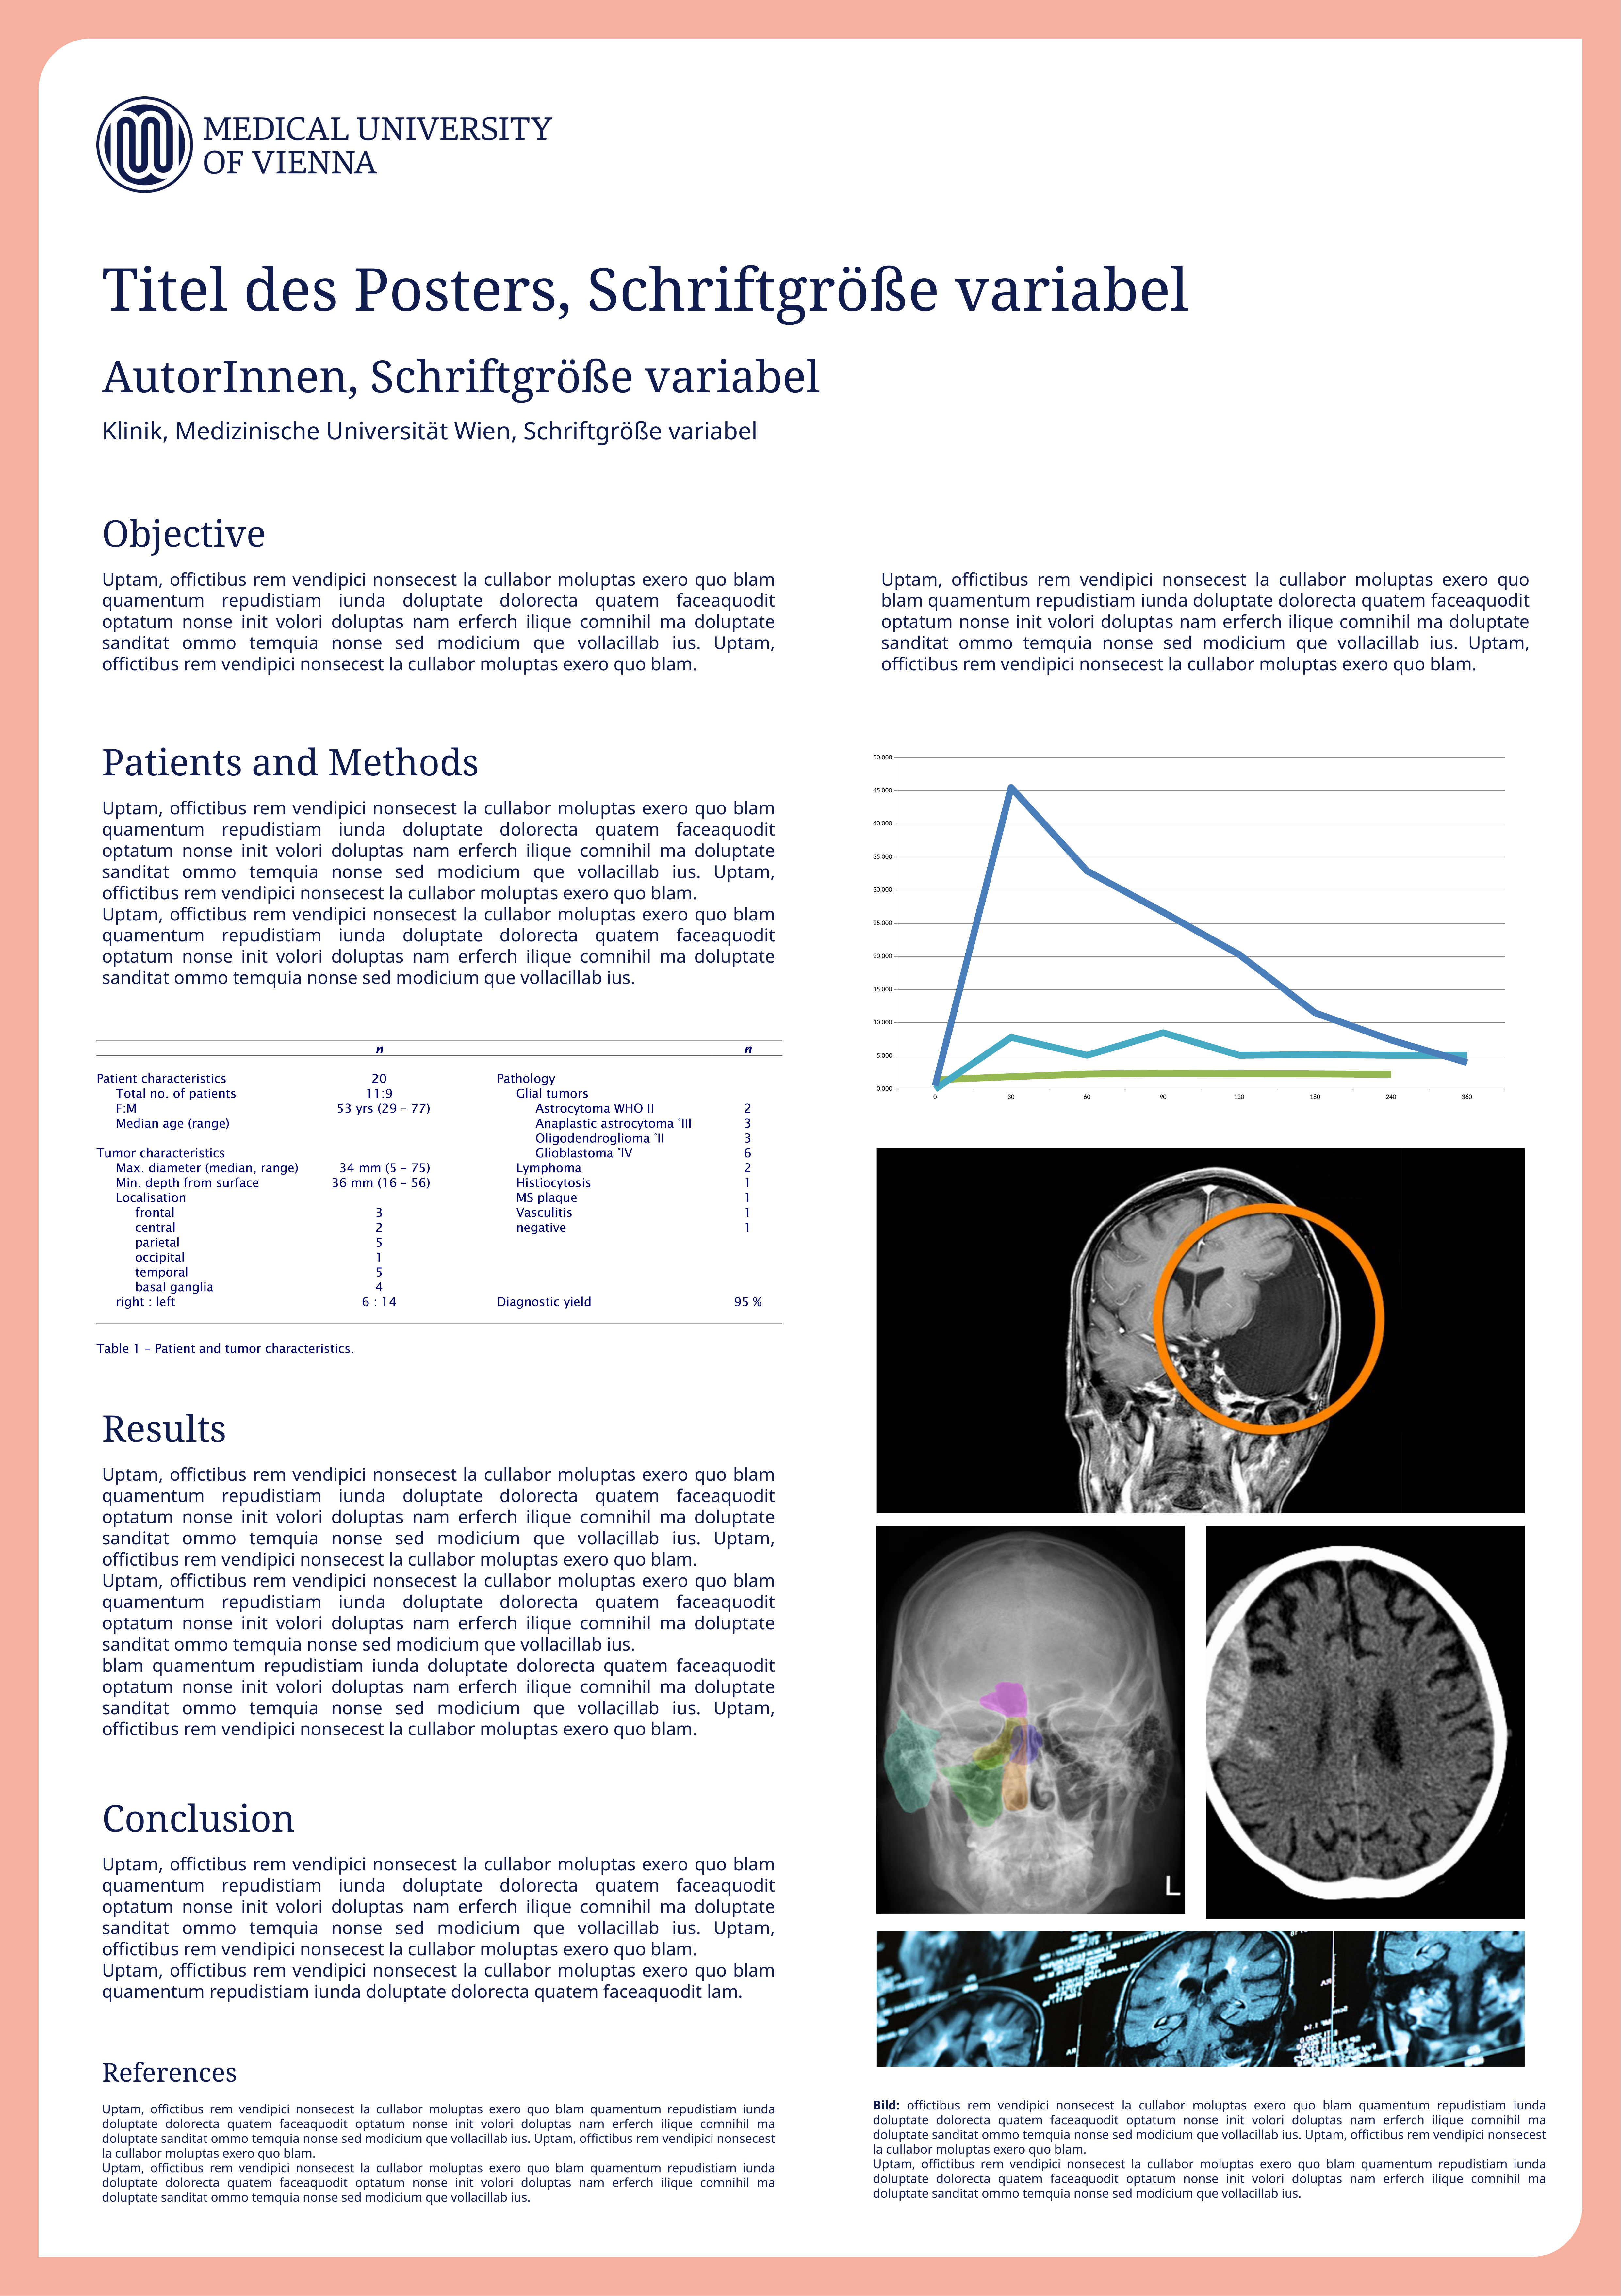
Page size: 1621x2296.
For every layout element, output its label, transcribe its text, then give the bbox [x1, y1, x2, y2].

text_box Uptam, offictibus rem vendipici nonsecest la cullabor moluptas exero quo blam quamentum repudistiam iunda doluptate dolorecta quatem faceaquodit optatum nonse init volori doluptas nam erferch ilique comnihil ma doluptate sanditat ommo temquia nonse sed modicium que vollacillab ius. Uptam, offictibus rem vendipici nonsecest la cullabor moluptas exero quo blam. [96, 565, 781, 677]
chart [873, 754, 1515, 1105]
text_box Conclusion [96, 1792, 875, 1842]
text_box Results [96, 1402, 875, 1452]
text_box Bild: offictibus rem vendipici nonsecest la cullabor moluptas exero quo blam quamentum repudistiam iunda doluptate dolorecta quatem faceaquodit optatum nonse init volori doluptas nam erferch ilique comnihil ma doluptate sanditat ommo temquia nonse sed modicium que vollacillab ius. Uptam, offictibus rem vendipici nonsecest la cullabor moluptas exero quo blam. Uptam, offictibus rem vendipici nonsecest la cullabor moluptas exero quo blam quamentum repudistiam iunda doluptate dolorecta quatem faceaquodit optatum nonse init volori doluptas nam erferch ilique comnihil ma doluptate sanditat ommo temquia nonse sed modicium que vollacillab ius. [867, 2094, 1552, 2203]
picture [876, 1526, 1185, 1914]
text_box Uptam, offictibus rem vendipici nonsecest la cullabor moluptas exero quo blam quamentum repudistiam iunda doluptate dolorecta quatem faceaquodit optatum nonse init volori doluptas nam erferch ilique comnihil ma doluptate sanditat ommo temquia nonse sed modicium que vollacillab ius. Uptam, offictibus rem vendipici nonsecest la cullabor moluptas exero quo blam. Uptam, offictibus rem vendipici nonsecest la cullabor moluptas exero quo blam quamentum repudistiam iunda doluptate dolorecta quatem faceaquodit optatum nonse init volori doluptas nam erferch ilique comnihil ma doluptate sanditat ommo temquia nonse sed modicium que vollacillab ius. blam quamentum repudistiam iunda doluptate dolorecta quatem faceaquodit optatum nonse init volori doluptas nam erferch ilique comnihil ma doluptate sanditat ommo temquia nonse sed modicium que vollacillab ius. Uptam, offictibus rem vendipici nonsecest la cullabor moluptas exero quo blam. [96, 1460, 781, 1742]
text_box Uptam, offictibus rem vendipici nonsecest la cullabor moluptas exero quo blam quamentum repudistiam iunda doluptate dolorecta quatem faceaquodit optatum nonse init volori doluptas nam erferch ilique comnihil ma doluptate sanditat ommo temquia nonse sed modicium que vollacillab ius. Uptam, offictibus rem vendipici nonsecest la cullabor moluptas exero quo blam. Uptam, offictibus rem vendipici nonsecest la cullabor moluptas exero quo blam quamentum repudistiam iunda doluptate dolorecta quatem faceaquodit optatum nonse init volori doluptas nam erferch ilique comnihil ma doluptate sanditat ommo temquia nonse sed modicium que vollacillab ius. [96, 2098, 781, 2207]
picture [876, 1148, 1525, 1514]
text_box Objective [96, 507, 886, 557]
text_box AutorInnen, Schriftgröße variabel [96, 345, 1301, 404]
picture [96, 96, 552, 193]
text_box Uptam, offictibus rem vendipici nonsecest la cullabor moluptas exero quo blam quamentum repudistiam iunda doluptate dolorecta quatem faceaquodit optatum nonse init volori doluptas nam erferch ilique comnihil ma doluptate sanditat ommo temquia nonse sed modicium que vollacillab ius. Uptam, offictibus rem vendipici nonsecest la cullabor moluptas exero quo blam. [876, 565, 1536, 677]
picture [876, 1931, 1525, 2067]
picture [1205, 1526, 1525, 1919]
text_box References [96, 2053, 886, 2090]
text_box Klinik, Medizinische Universität Wien, Schriftgröße variabel [96, 413, 1226, 447]
text_box Titel des Posters, Schriftgröße variabel [96, 249, 1517, 326]
picture [96, 1040, 783, 1357]
text_box Patients and Methods [96, 736, 886, 786]
text_box Uptam, offictibus rem vendipici nonsecest la cullabor moluptas exero quo blam quamentum repudistiam iunda doluptate dolorecta quatem faceaquodit optatum nonse init volori doluptas nam erferch ilique comnihil ma doluptate sanditat ommo temquia nonse sed modicium que vollacillab ius. Uptam, offictibus rem vendipici nonsecest la cullabor moluptas exero quo blam. Uptam, offictibus rem vendipici nonsecest la cullabor moluptas exero quo blam quamentum repudistiam iunda doluptate dolorecta quatem faceaquodit lam. [96, 1850, 781, 2004]
text_box Uptam, offictibus rem vendipici nonsecest la cullabor moluptas exero quo blam quamentum repudistiam iunda doluptate dolorecta quatem faceaquodit optatum nonse init volori doluptas nam erferch ilique comnihil ma doluptate sanditat ommo temquia nonse sed modicium que vollacillab ius. Uptam, offictibus rem vendipici nonsecest la cullabor moluptas exero quo blam. Uptam, offictibus rem vendipici nonsecest la cullabor moluptas exero quo blam quamentum repudistiam iunda doluptate dolorecta quatem faceaquodit optatum nonse init volori doluptas nam erferch ilique comnihil ma doluptate sanditat ommo temquia nonse sed modicium que vollacillab ius. [96, 794, 781, 991]
